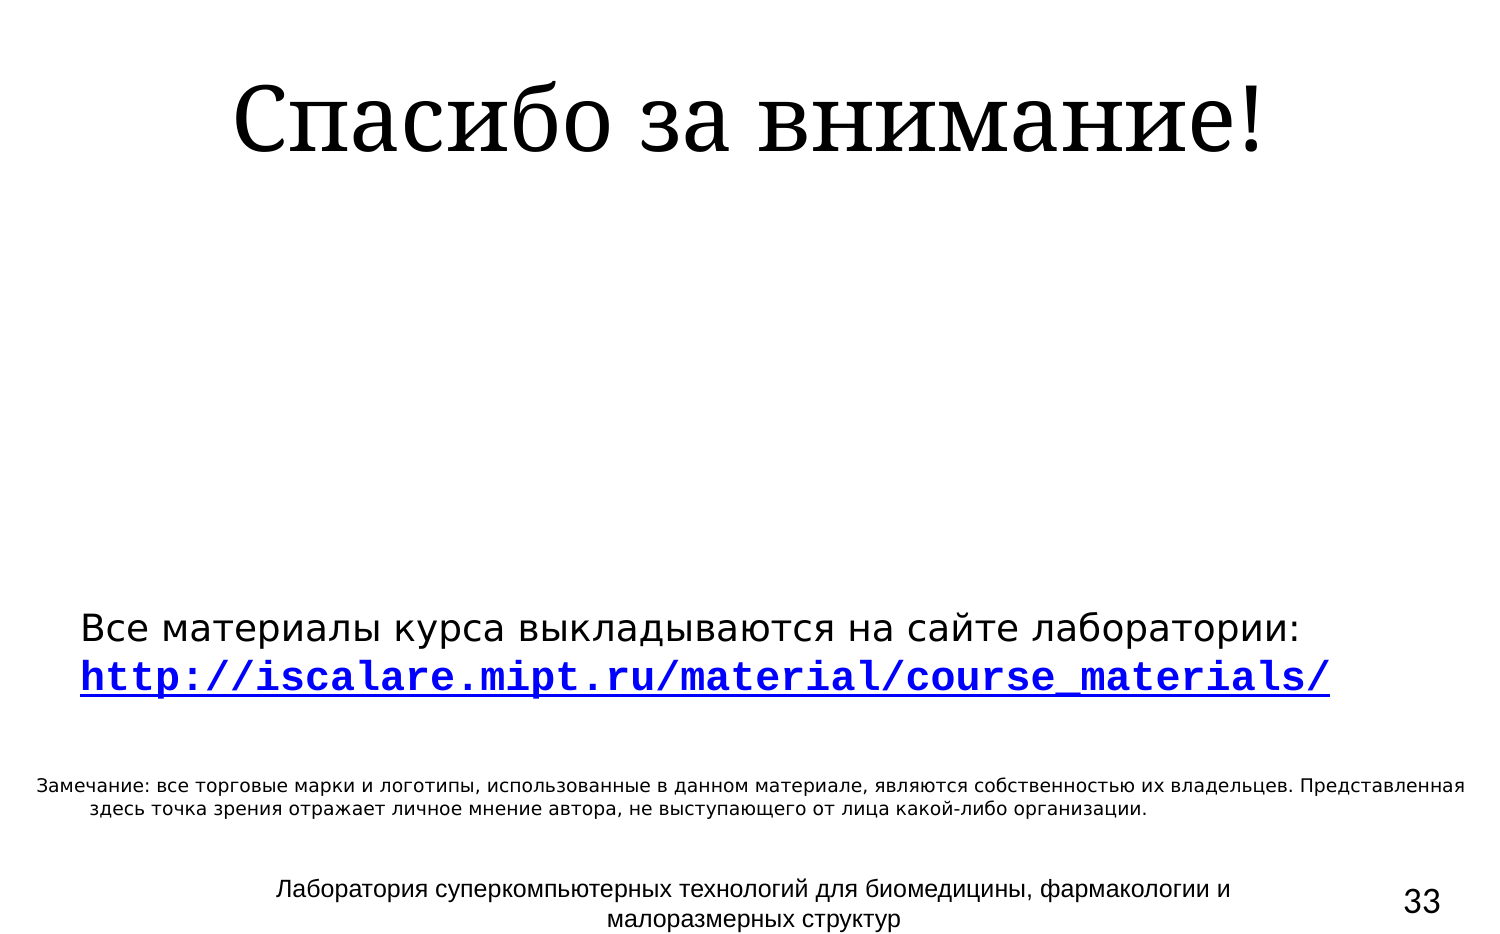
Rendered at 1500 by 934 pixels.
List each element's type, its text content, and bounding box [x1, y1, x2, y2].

list Замечание: все торговые марки и логотипы, использованные в данном материале, являются собственностью их владельцев. Представленная здесь точка зрения отражает личное мнение автора, не выступающего от лица какой-либо организации. [18, 773, 1497, 845]
text_box Лаборатория суперкомпьютерных технологий для биомедицины, фармакологии и малоразмерных структур [171, 864, 1338, 915]
title Спасибо за внимание! [75, 37, 1425, 193]
text_box 33 [1387, 868, 1473, 918]
text_box Все материалы курса выкладываются на сайте лаборатории: http://iscalare.mipt.ru/material/course_materials/ [64, 596, 1365, 707]
